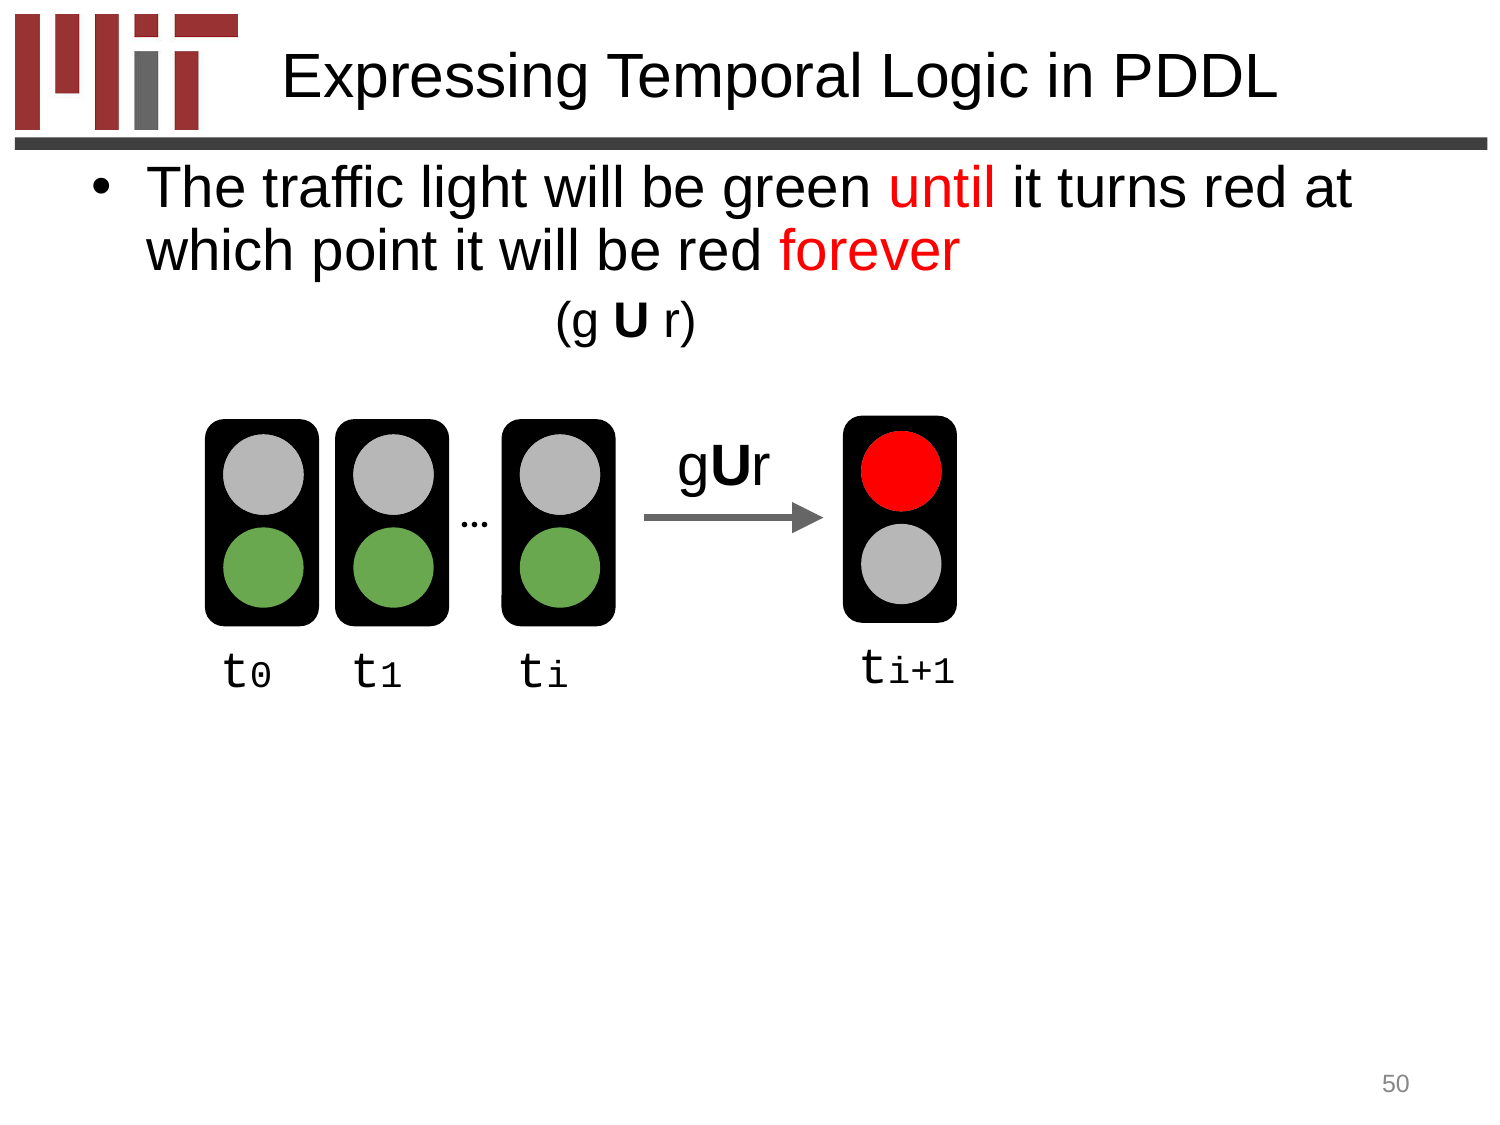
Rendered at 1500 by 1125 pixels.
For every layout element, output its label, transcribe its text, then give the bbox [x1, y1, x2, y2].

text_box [501, 418, 691, 738]
title Expressing Temporal Logic in PDDL [237, 15, 1325, 130]
picture [15, 14, 238, 130]
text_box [596, 370, 853, 562]
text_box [842, 415, 1032, 734]
list The traffic light will be green until it turns red at which point it will be red forever (g U r) ∧ (r → Gr) [75, 149, 1425, 418]
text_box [204, 418, 333, 738]
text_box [334, 418, 500, 738]
slide_number 50 [1074, 1052, 1425, 1113]
